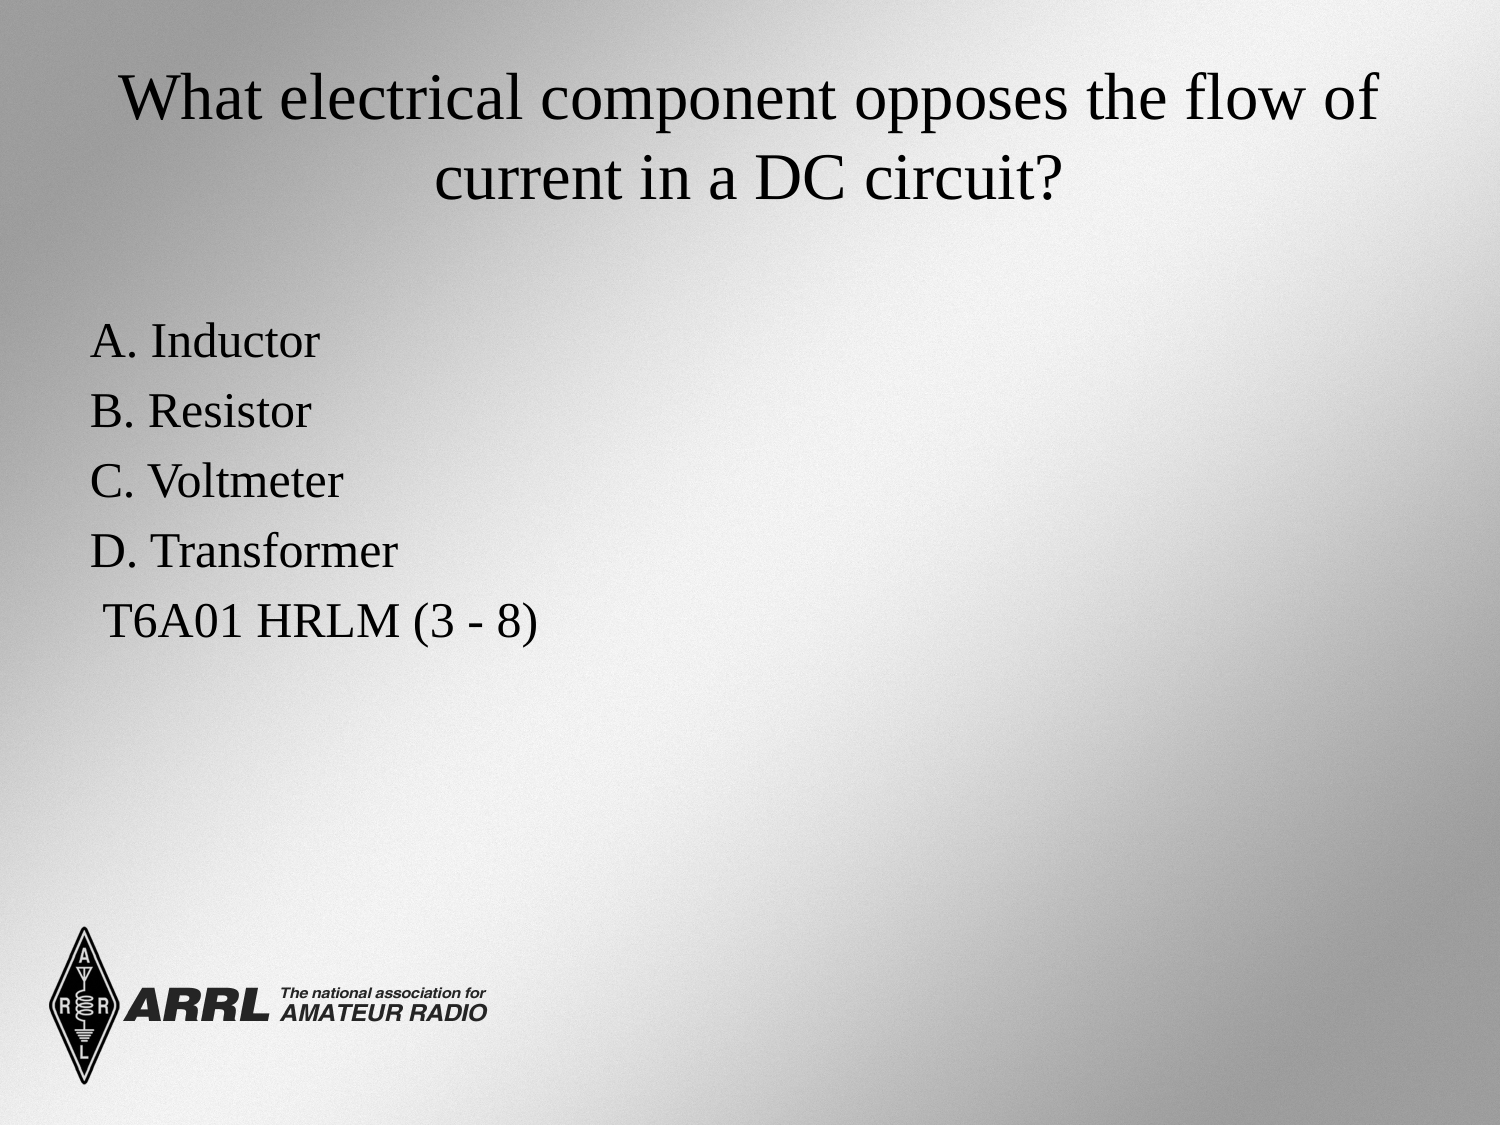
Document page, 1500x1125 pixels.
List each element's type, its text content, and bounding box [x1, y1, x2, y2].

picture [0, 0, 1500, 1125]
list A. Inductor B. Resistor C. Voltmeter D. Transformer T6A01 HRLM (3 - 8) [75, 299, 1425, 1005]
title What electrical component opposes the flow of current in a DC circuit? [75, 45, 1425, 233]
